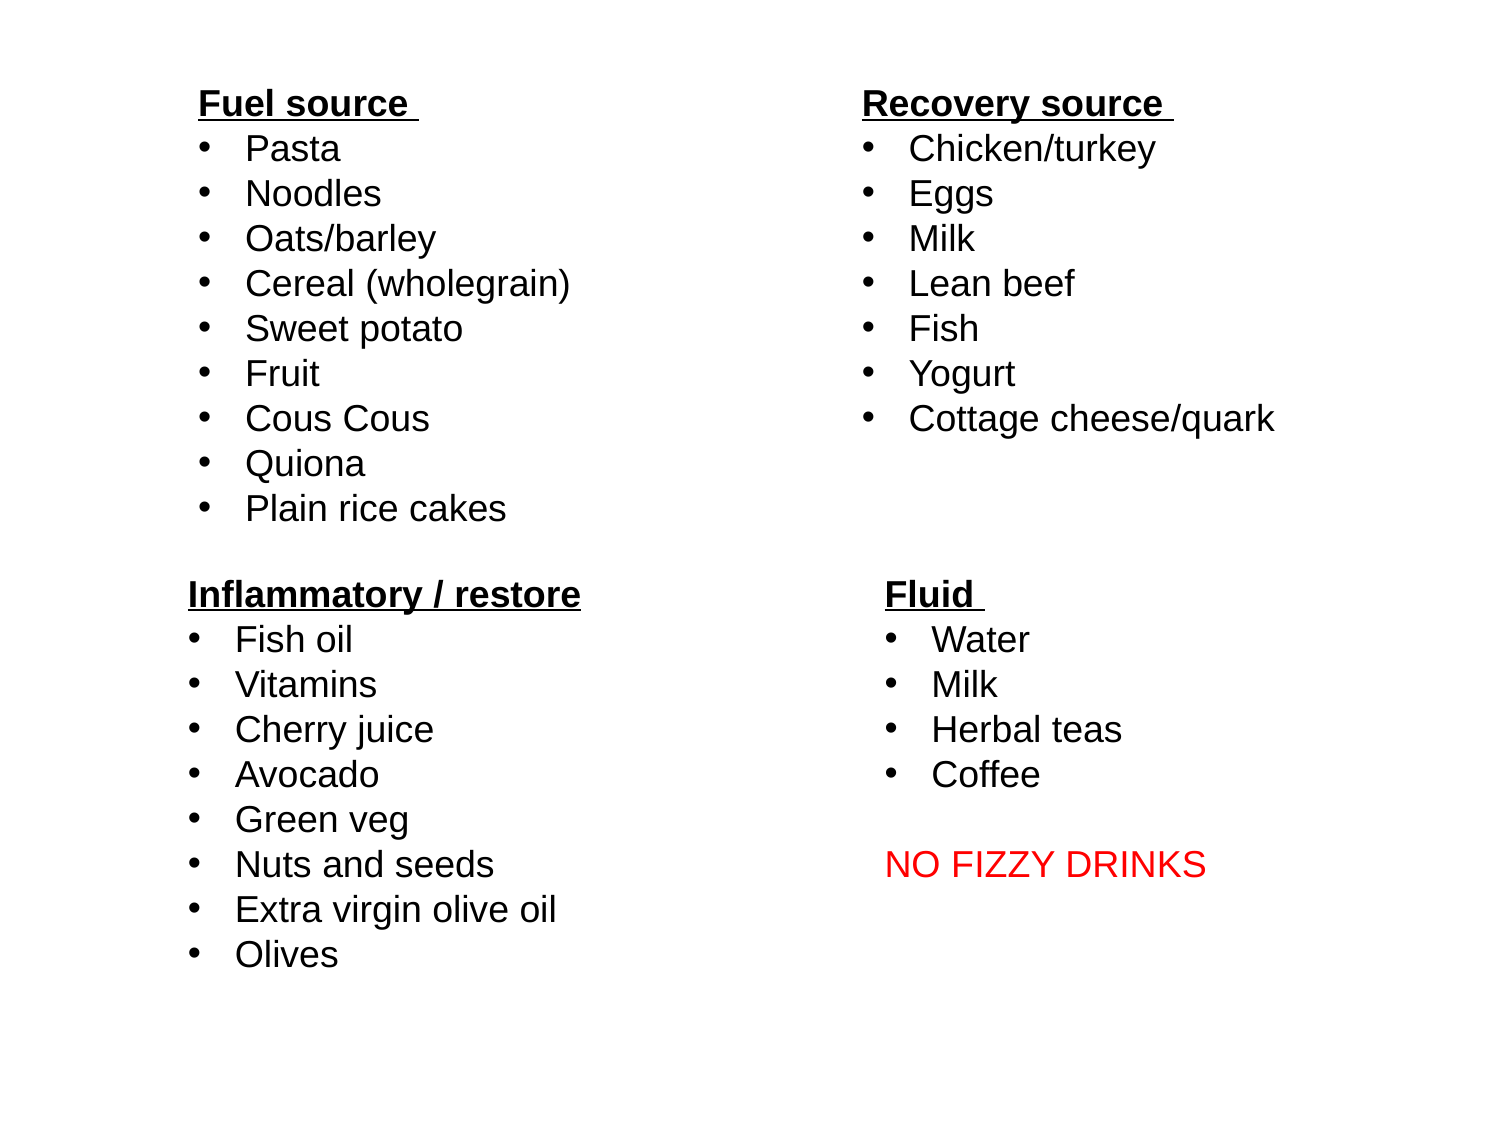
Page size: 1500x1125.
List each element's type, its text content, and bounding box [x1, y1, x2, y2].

text_box Fuel source Pasta Noodles Oats/barley Cereal (wholegrain) Sweet potato Fruit Cous Cous Quiona Plain rice cakes [183, 71, 586, 537]
text_box Inflammatory / restore Fish oil Vitamins Cherry juice Avocado Green veg Nuts and seeds Extra virgin olive oil Olives [173, 562, 597, 1028]
text_box Recovery source Chicken/turkey Eggs Milk Lean beef Fish Yogurt Cottage cheese/quark [847, 71, 1290, 447]
text_box Fluid Water Milk Herbal teas Coffee NO FIZZY DRINKS [869, 562, 1223, 893]
